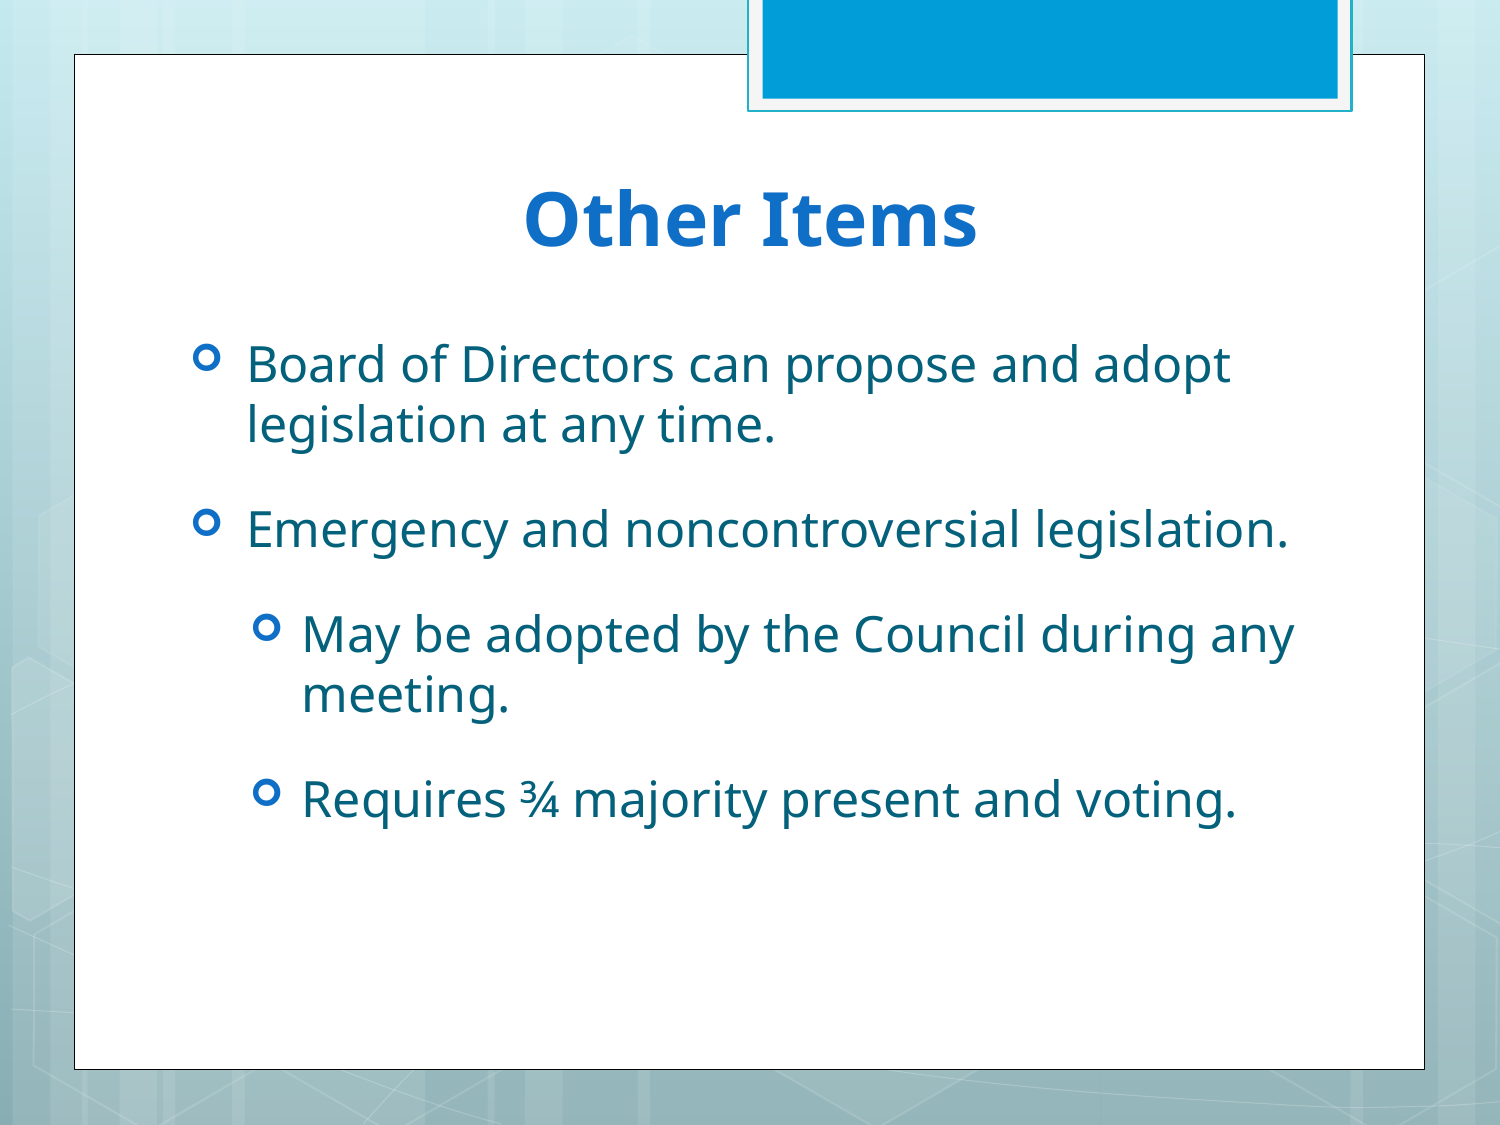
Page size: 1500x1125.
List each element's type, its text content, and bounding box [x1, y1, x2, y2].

title Other Items [174, 149, 1328, 269]
list Board of Directors can propose and adopt legislation at any time. Emergency and noncontroversial legislation. May be adopted by the Council during any meeting. Requires ¾ majority present and voting. [174, 324, 1338, 950]
